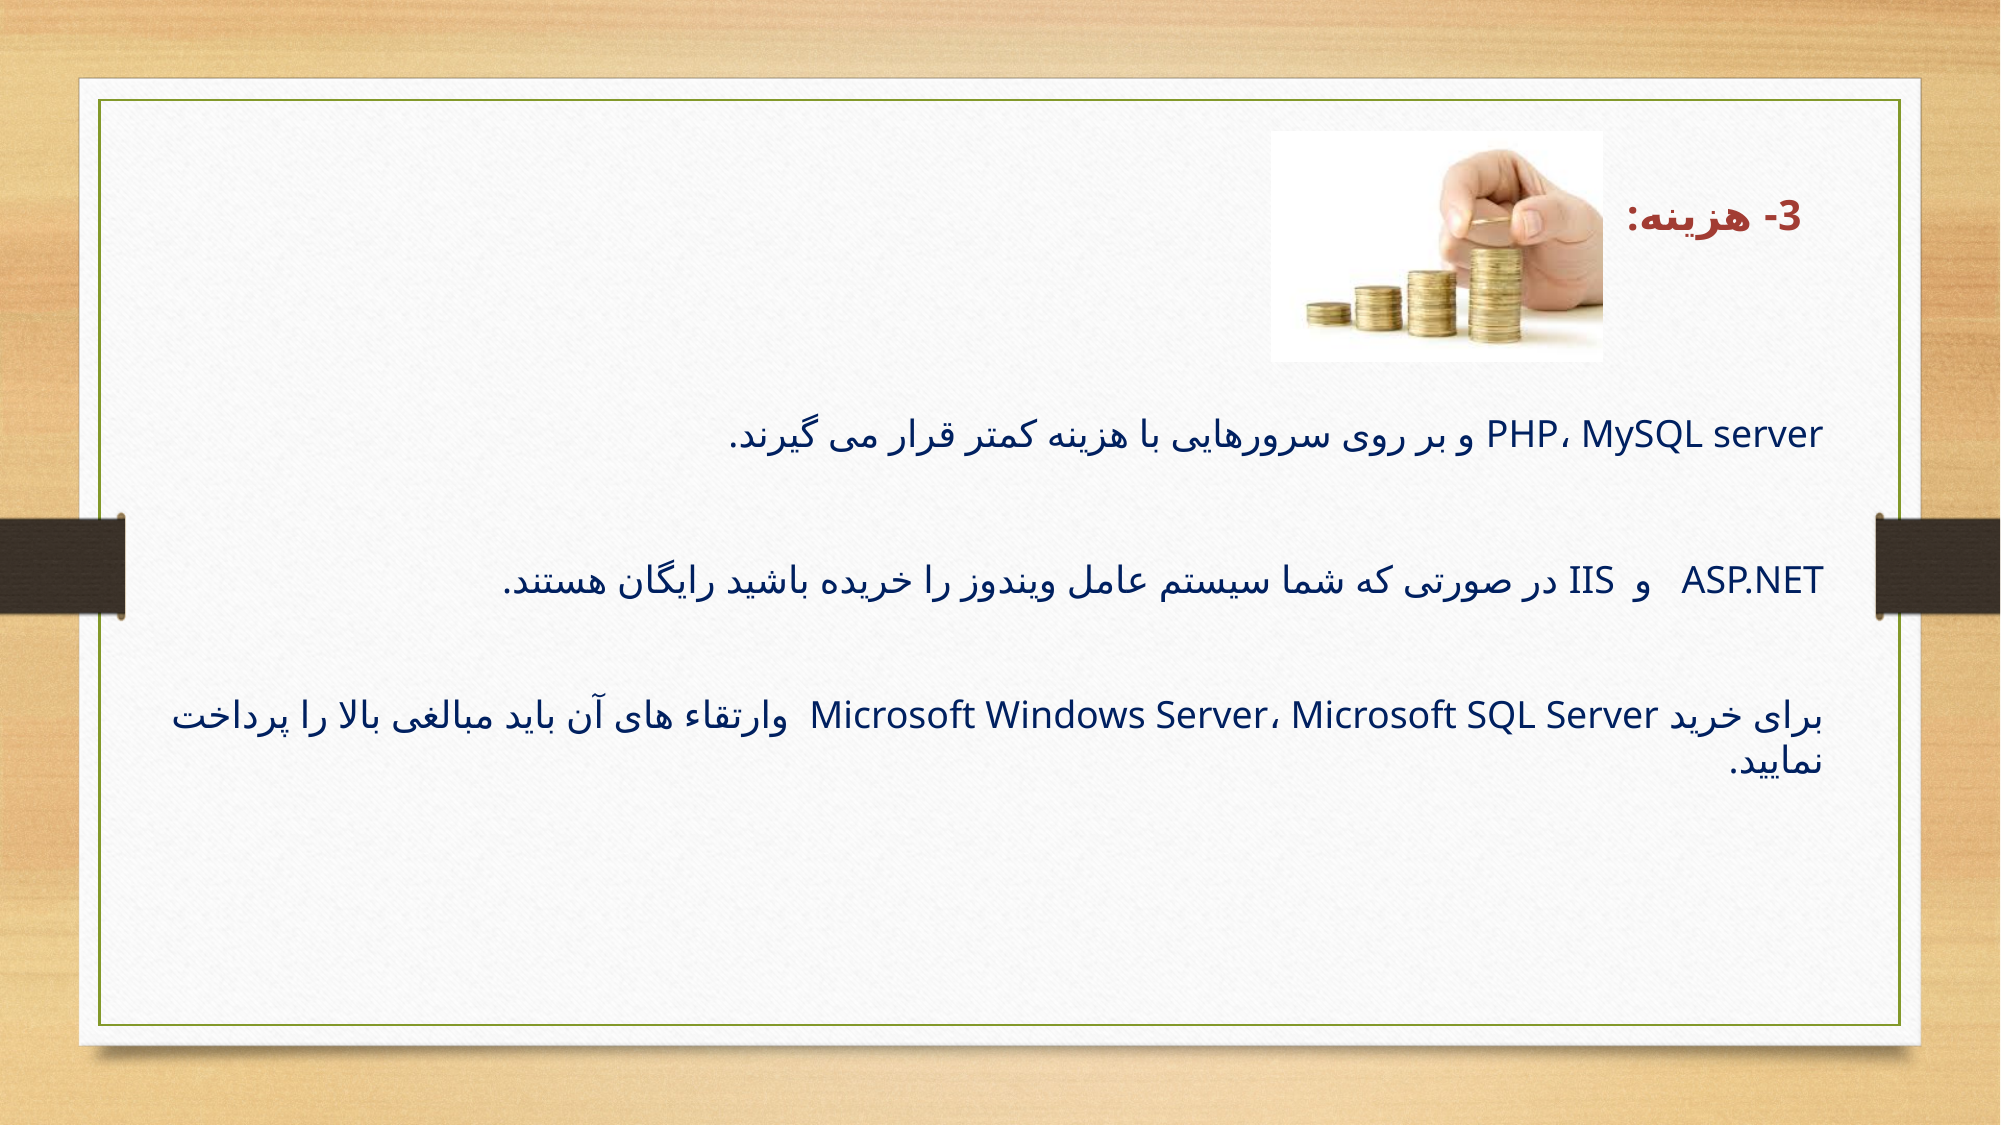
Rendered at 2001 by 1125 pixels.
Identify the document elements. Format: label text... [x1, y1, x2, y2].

picture [0, 0, 2001, 1125]
text_box ASP.NET و IIS در صورتی که شما سیستم عامل ویندوز را خریده باشید رایگان هستند. برای خرید Microsoft Windows Server، Microsoft SQL Server وارتقاء های آن باید مبالغی بالا را پرداخت نمایید. [118, 548, 1839, 789]
text_box PHP، MySQL server و بر روی سرورهایی با هزینه کمتر قرار می گیرند. [204, 402, 1839, 463]
text_box 3- هزینه: [1604, 181, 1817, 246]
